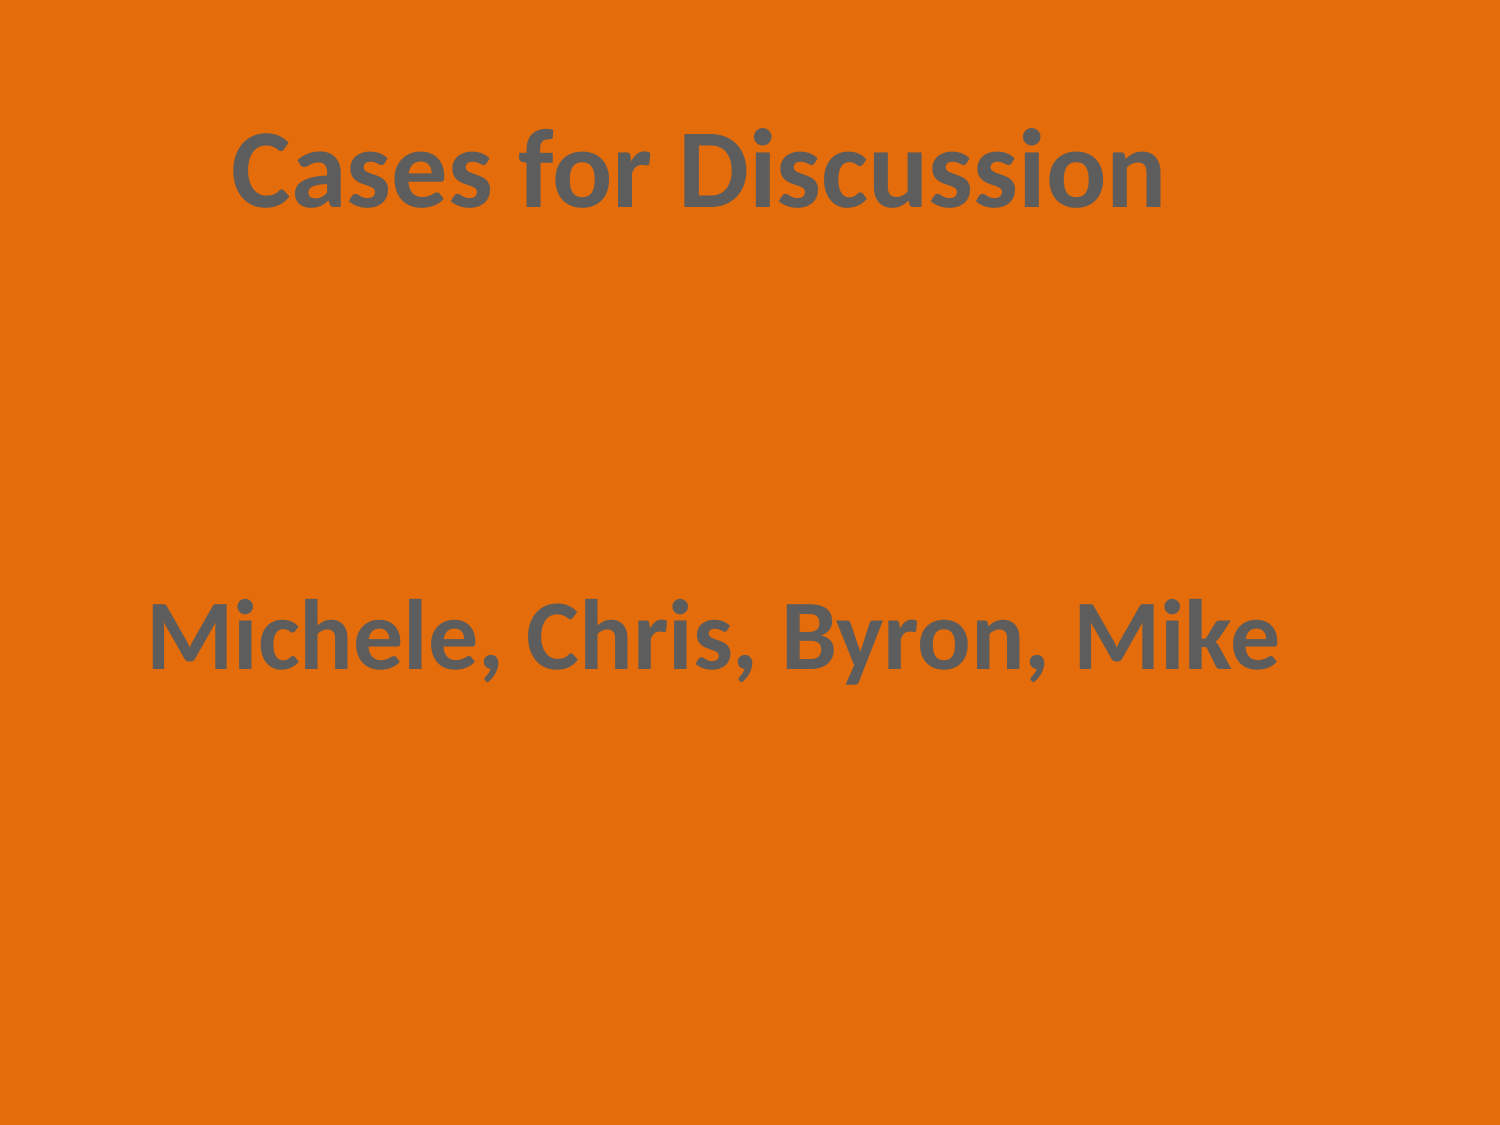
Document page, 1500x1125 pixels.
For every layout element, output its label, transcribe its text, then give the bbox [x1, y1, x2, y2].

text_box Cases for Discussion [216, 87, 1209, 238]
text_box Michele, Chris, Byron, Mike [131, 562, 1297, 698]
